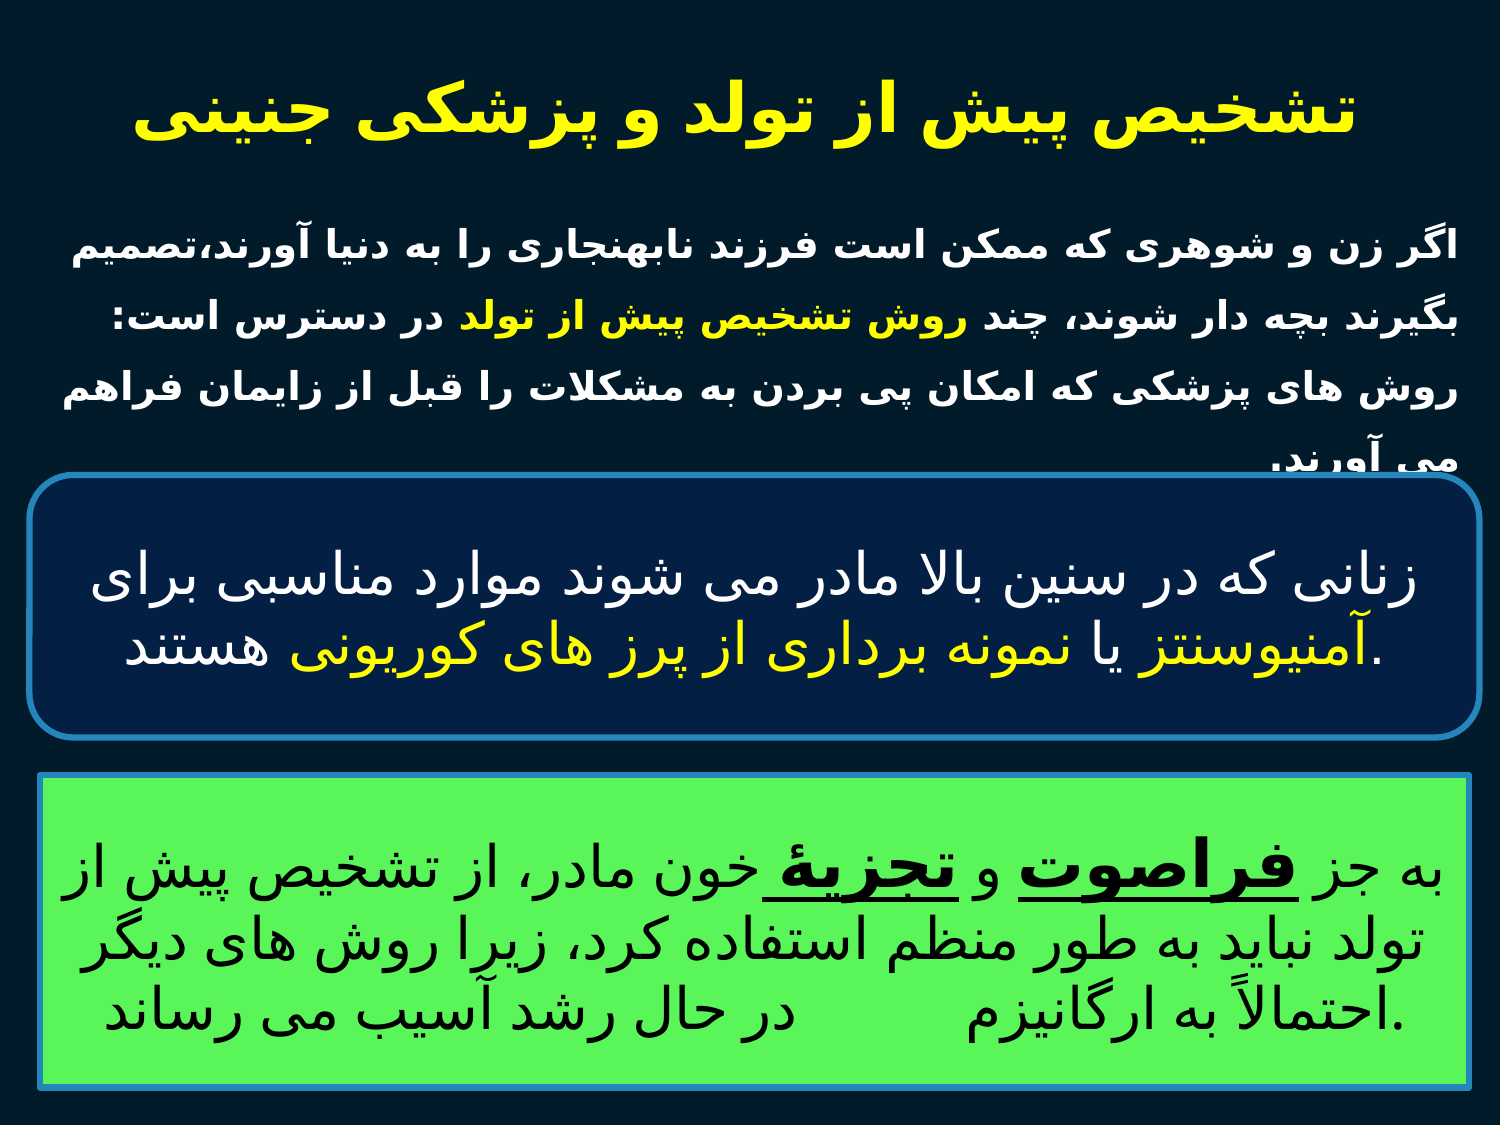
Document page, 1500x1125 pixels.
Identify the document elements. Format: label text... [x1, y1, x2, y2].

text_box زنانی که در سنین بالا مادر می شوند موارد مناسبی برای آمنیوسنتز یا نمونه برداری از پرز های کوریونی هستند. [26, 471, 1483, 741]
slide_number 26 [1417, 1068, 1494, 1114]
title تشخیص پیش از تولد و پزشکی جنینی [75, 37, 1425, 155]
text_box به جز فراصوت و تجزیۀ خون مادر، از تشخیص پیش از تولد نباید به طور منظم استفاده کرد، زیرا روش های دیگر احتمالاً به ارگانیزم در حال رشد آسیب می رساند. [37, 772, 1472, 1091]
list اگر زن و شوهری که ممکن است فرزند نابهنجاری را به دنیا آورند،تصمیم بگیرند بچه دار شوند، چند روش تشخیص پیش از تولد در دسترس است: روش های پزشکی که امکان پی بردن به مشکلات را قبل از زایمان فراهم می آورند. [24, 187, 1475, 488]
